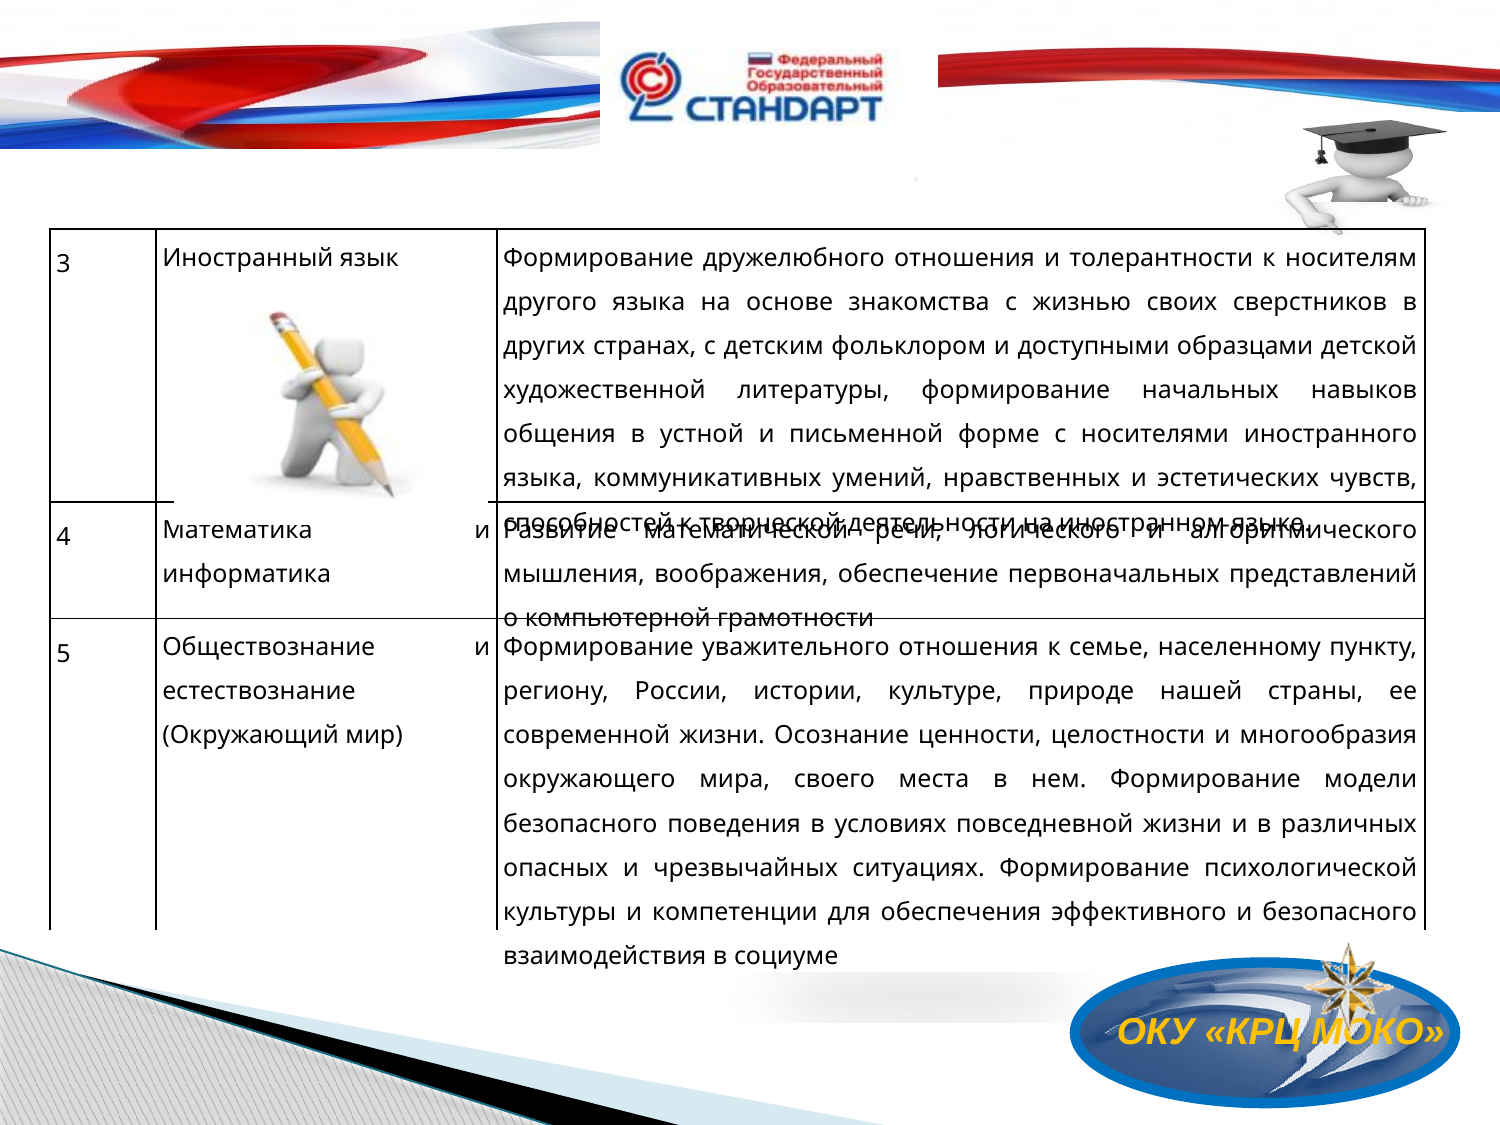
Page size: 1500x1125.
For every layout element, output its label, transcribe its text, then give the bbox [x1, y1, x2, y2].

table_cell Математика и информатика [157, 503, 496, 618]
table_cell 4 [51, 503, 155, 618]
table_header Иностранный язык [157, 230, 496, 501]
picture [1074, 937, 1456, 1104]
table_cell Развитие математической речи, логического и алгоритмического мышления, воображения, обеспечение первоначальных представлений о компьютерной грамотности [498, 503, 1424, 618]
picture [0, 0, 1500, 244]
table_header Формирование дружелюбного отношения и толерантности к носителям другого языка на основе знакомства с жизнью своих сверстников в других странах, с детским фольклором и доступными образцами детской художественной литературы, формирование начальных навыков общения в устной и письменной форме с носителями иностранного языка, коммуникативных умений, нравственных и эстетических чувств, способностей к творческой деятельности на иностранном языке. [498, 230, 1424, 501]
table_cell 5 [51, 619, 155, 930]
picture [174, 287, 488, 526]
table_cell Формирование уважительного отношения к семье, населенному пункту, региону, России, истории, культуре, природе нашей страны, ее современной жизни. Осознание ценности, целостности и многообразия окружающего мира, своего места в нем. Формирование модели безопасного поведения в условиях повседневной жизни и в различных опасных и чрезвычайных ситуациях. Формирование психологической культуры и компетенции для обеспечения эффективного и безопасного взаимодействия в социуме [498, 619, 1424, 930]
table_cell Обществознание и естествознание (Окружающий мир) [157, 619, 496, 930]
table_header 3 [51, 230, 155, 501]
